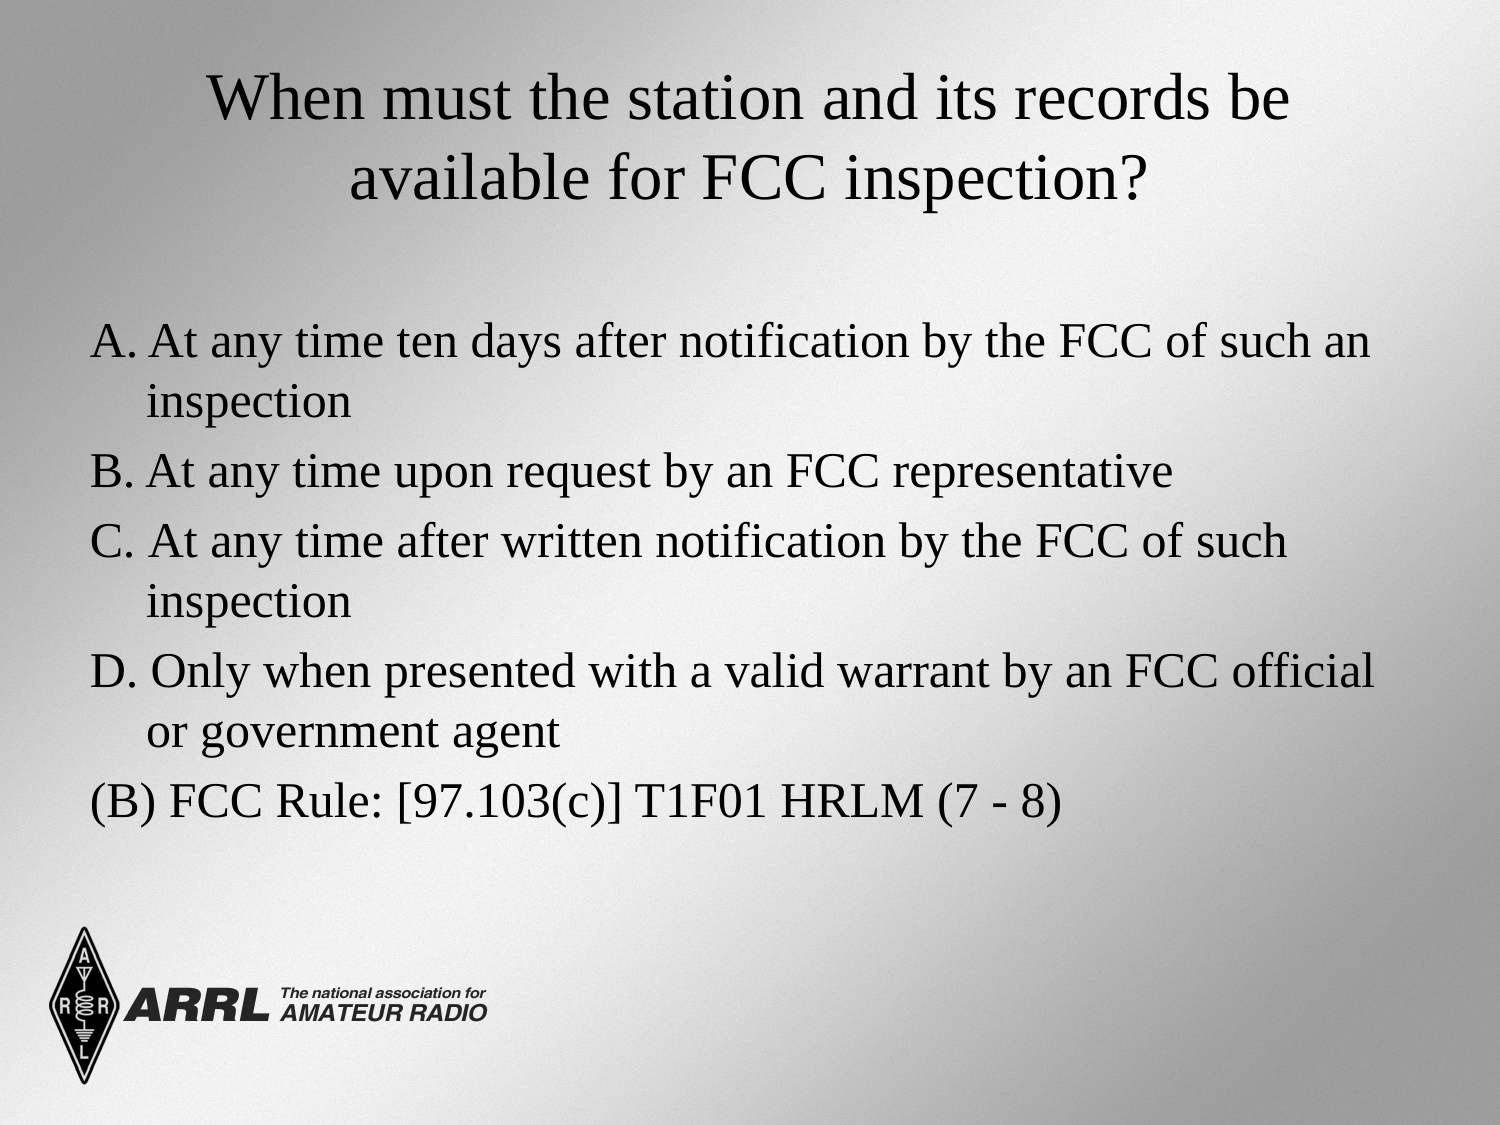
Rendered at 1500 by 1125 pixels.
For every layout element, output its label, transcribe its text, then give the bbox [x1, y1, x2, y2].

title When must the station and its records be available for FCC inspection? [75, 45, 1425, 233]
picture [0, 0, 1500, 1125]
list A. At any time ten days after notification by the FCC of such an inspection B. At any time upon request by an FCC representative C. At any time after written notification by the FCC of such inspection D. Only when presented with a valid warrant by an FCC official or government agent (B) FCC Rule: [97.103(c)] T1F01 HRLM (7 - 8) [75, 299, 1425, 1005]
